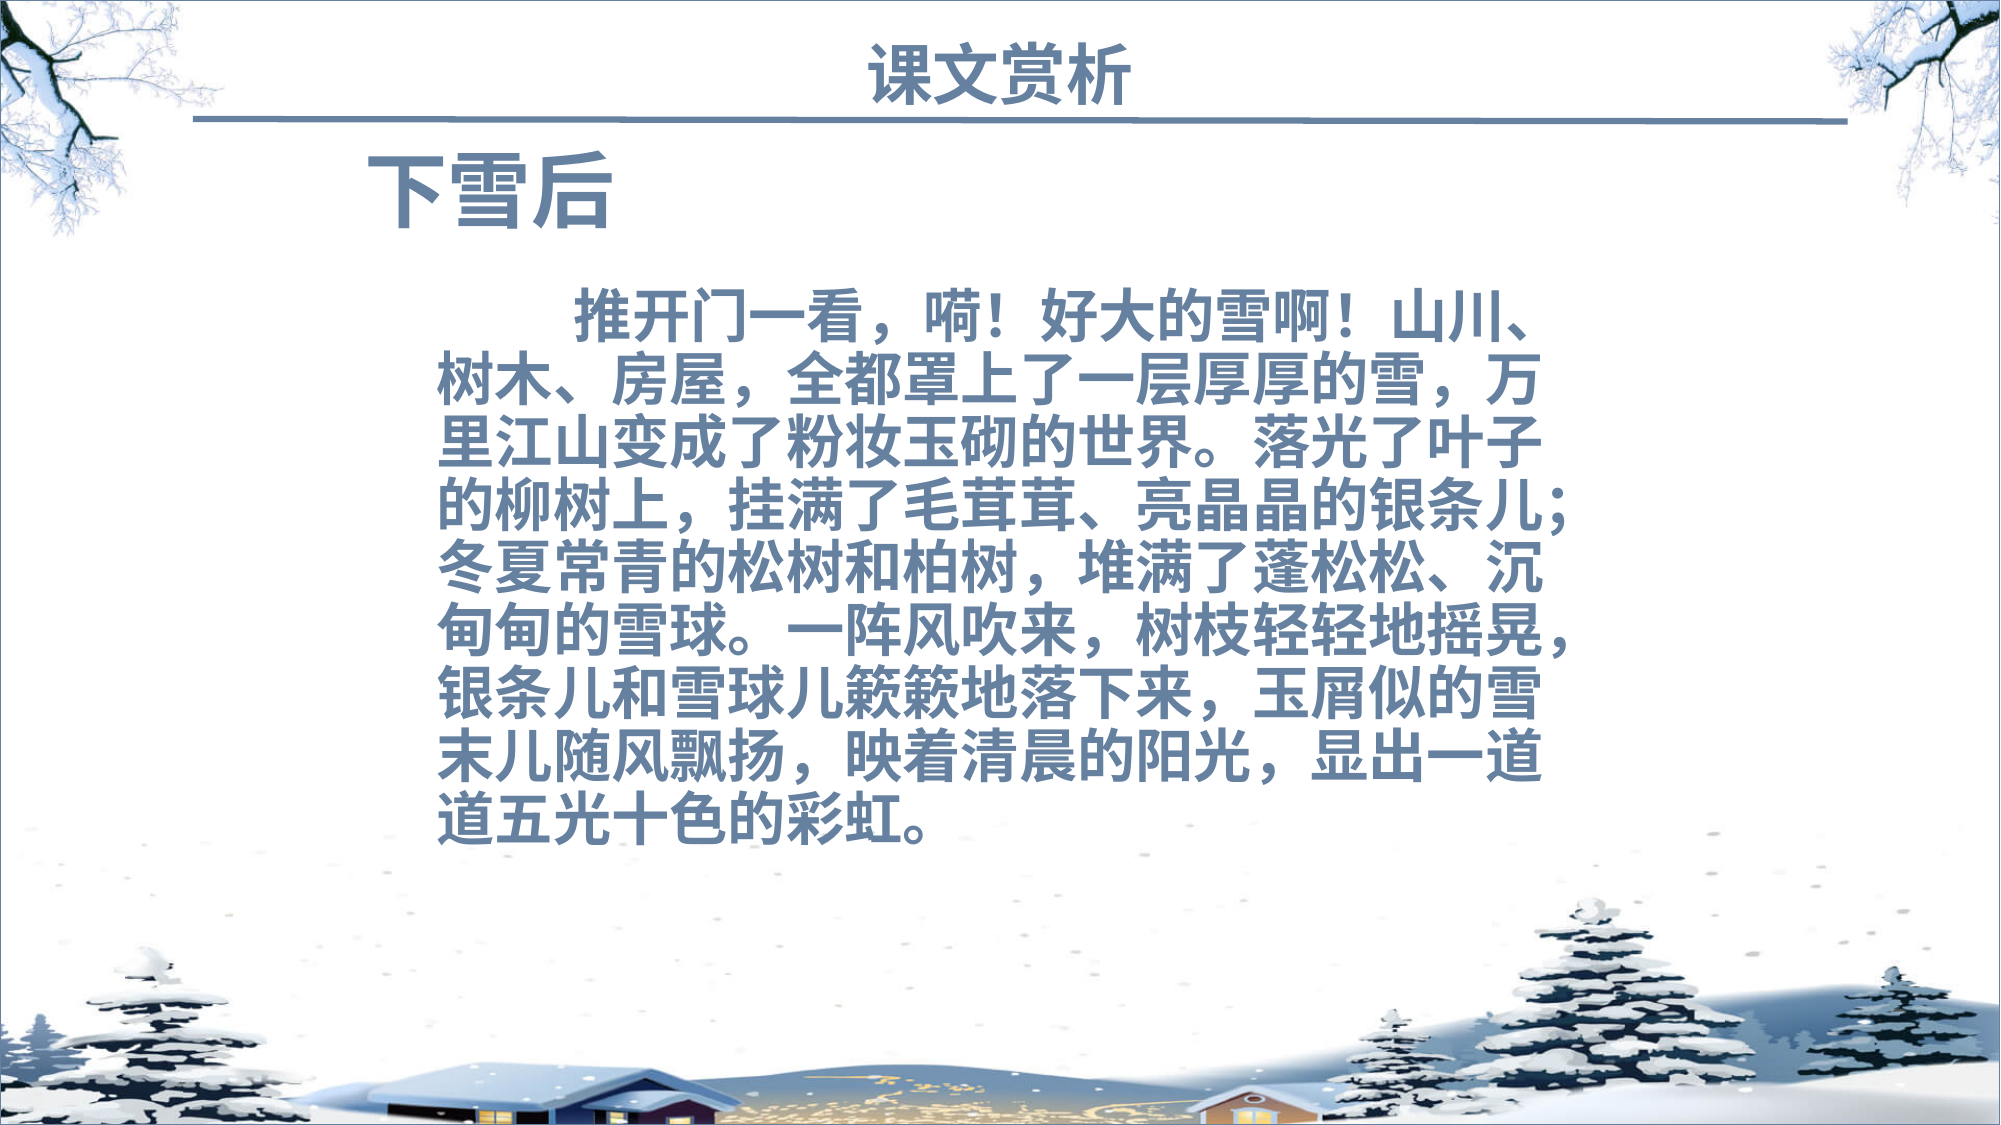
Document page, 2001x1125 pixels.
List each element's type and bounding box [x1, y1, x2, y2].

text_box [0, 0, 2000, 1125]
